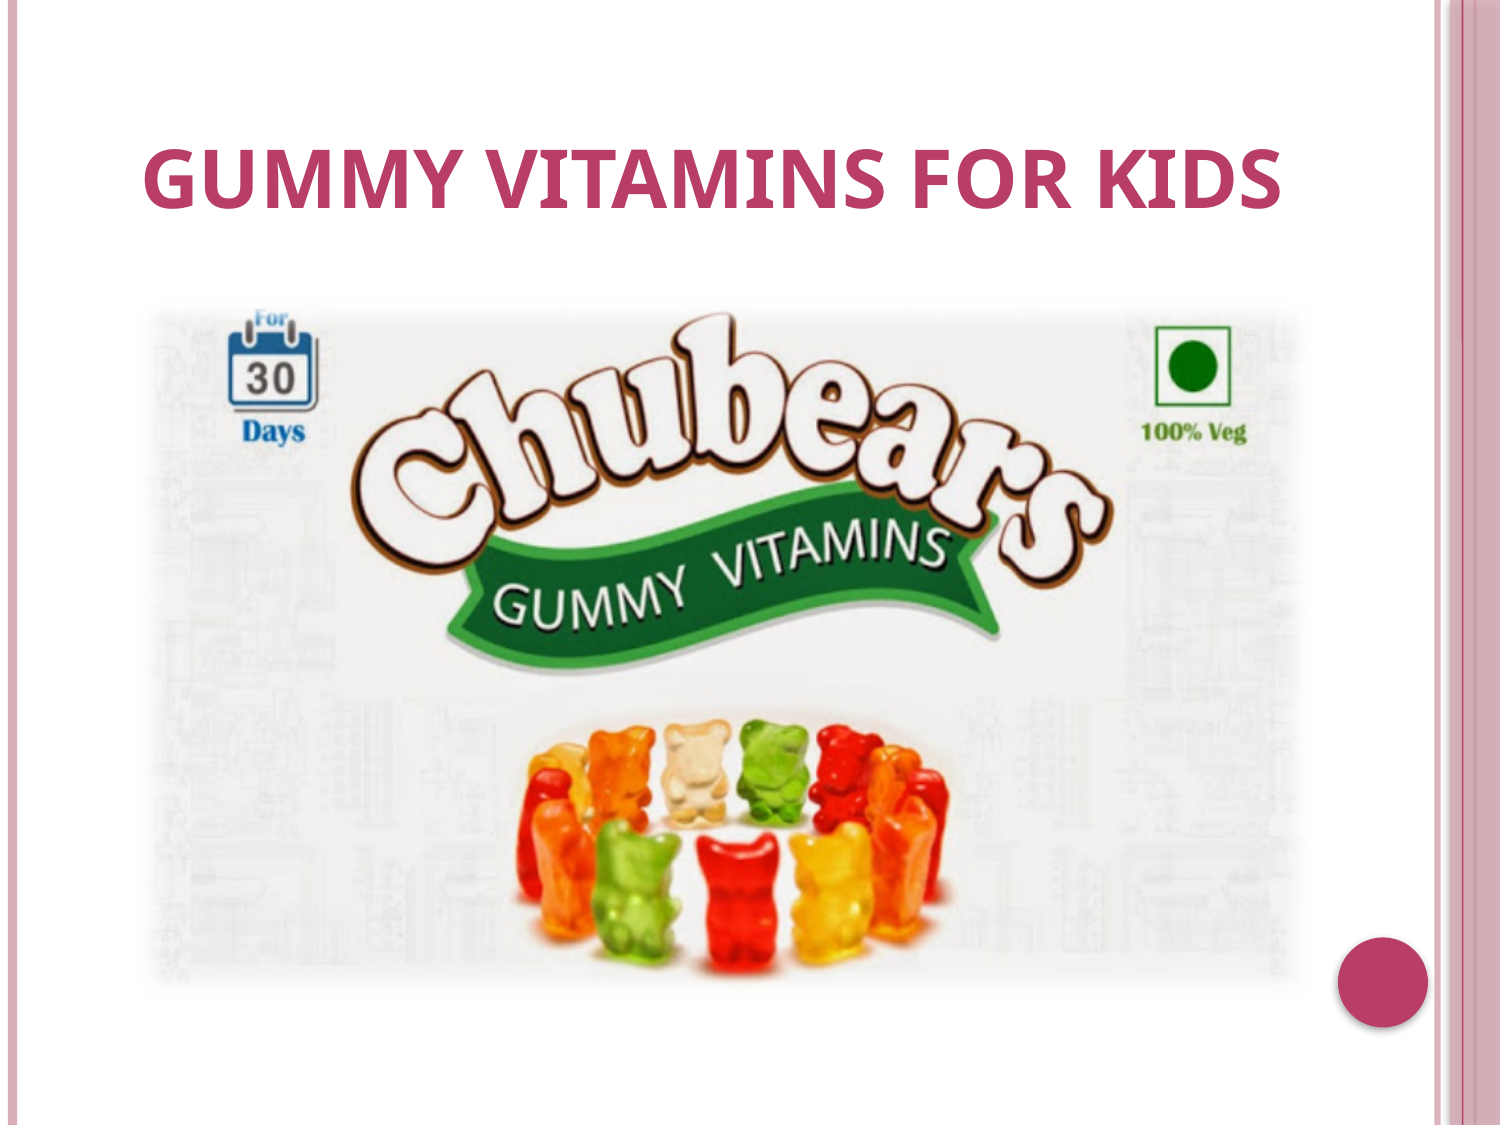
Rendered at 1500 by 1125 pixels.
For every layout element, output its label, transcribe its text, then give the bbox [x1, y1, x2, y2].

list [136, 299, 1313, 1001]
title Gummy vitamins for kids [75, 45, 1350, 233]
